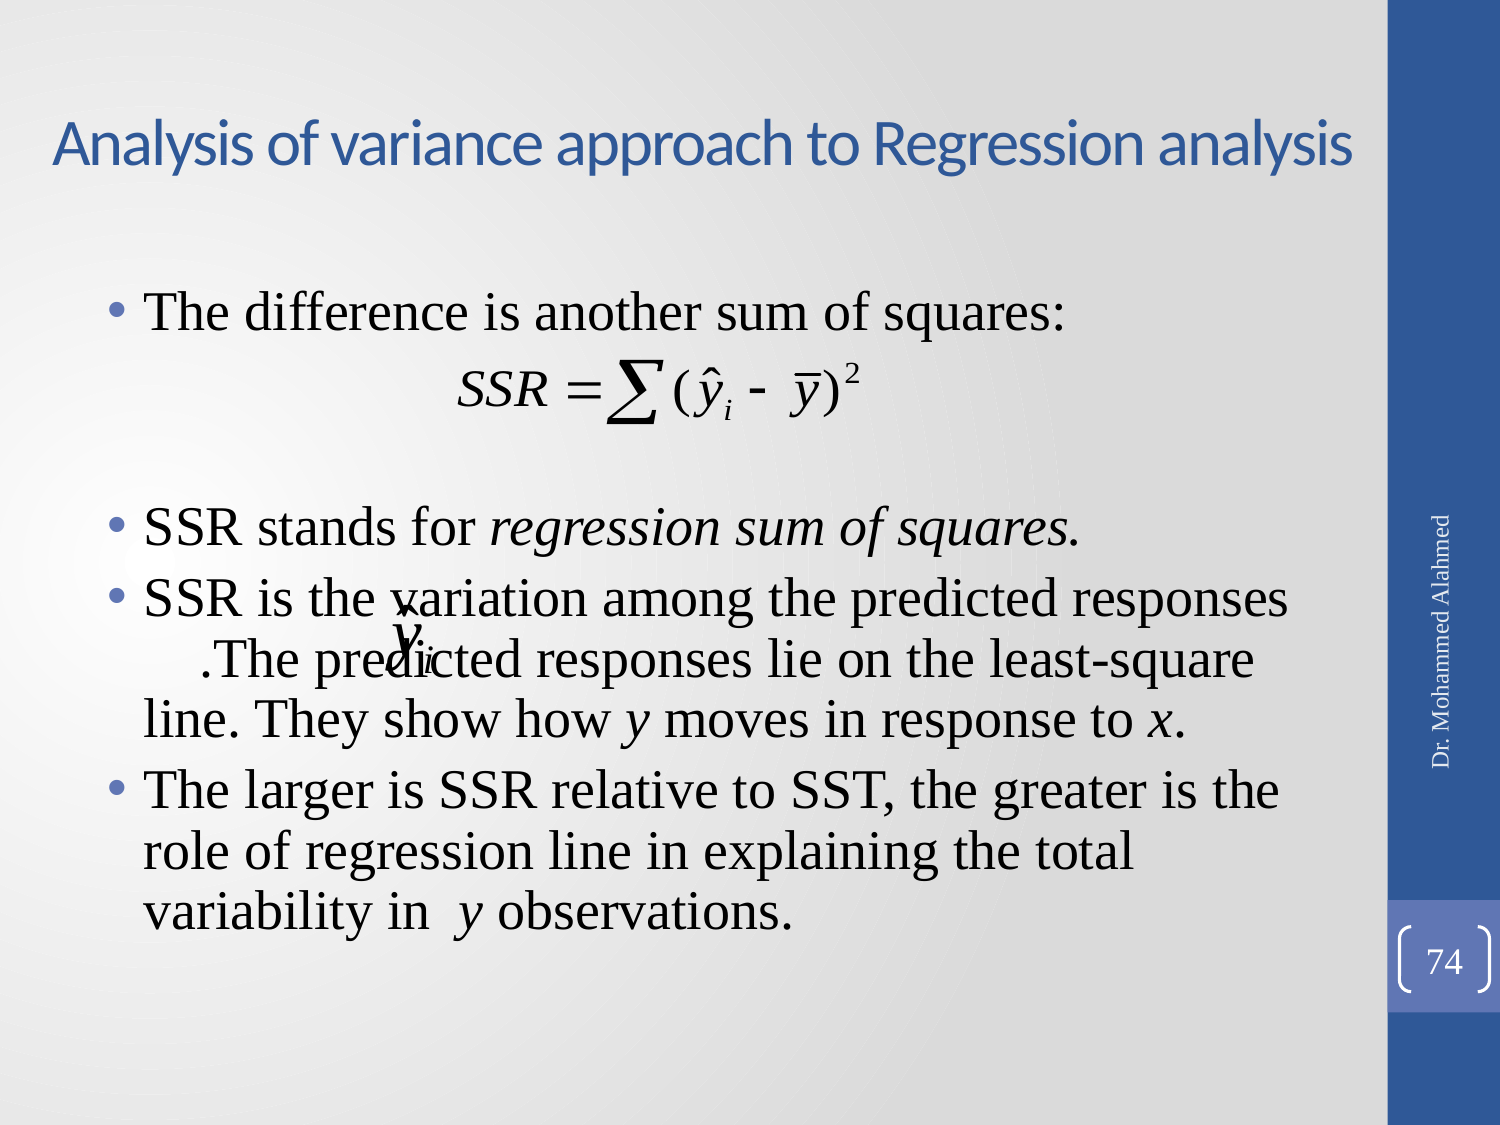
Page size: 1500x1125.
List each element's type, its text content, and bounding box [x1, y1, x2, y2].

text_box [447, 349, 876, 438]
footer Dr. Mohammed Alahmed [1408, 500, 1469, 889]
title Analysis of variance approach to Regression analysis [37, 45, 1413, 233]
list The difference is another sum of squares: SSR stands for regression sum of squares. SSR is the variation among the predicted responses .The predicted responses lie on the least-square line. They show how y moves in response to x. The larger is SSR relative to SST, the greater is the role of regression line in explaining the total variability in y observations. [75, 275, 1325, 1063]
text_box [374, 586, 451, 692]
slide_number 74 [1397, 925, 1492, 994]
